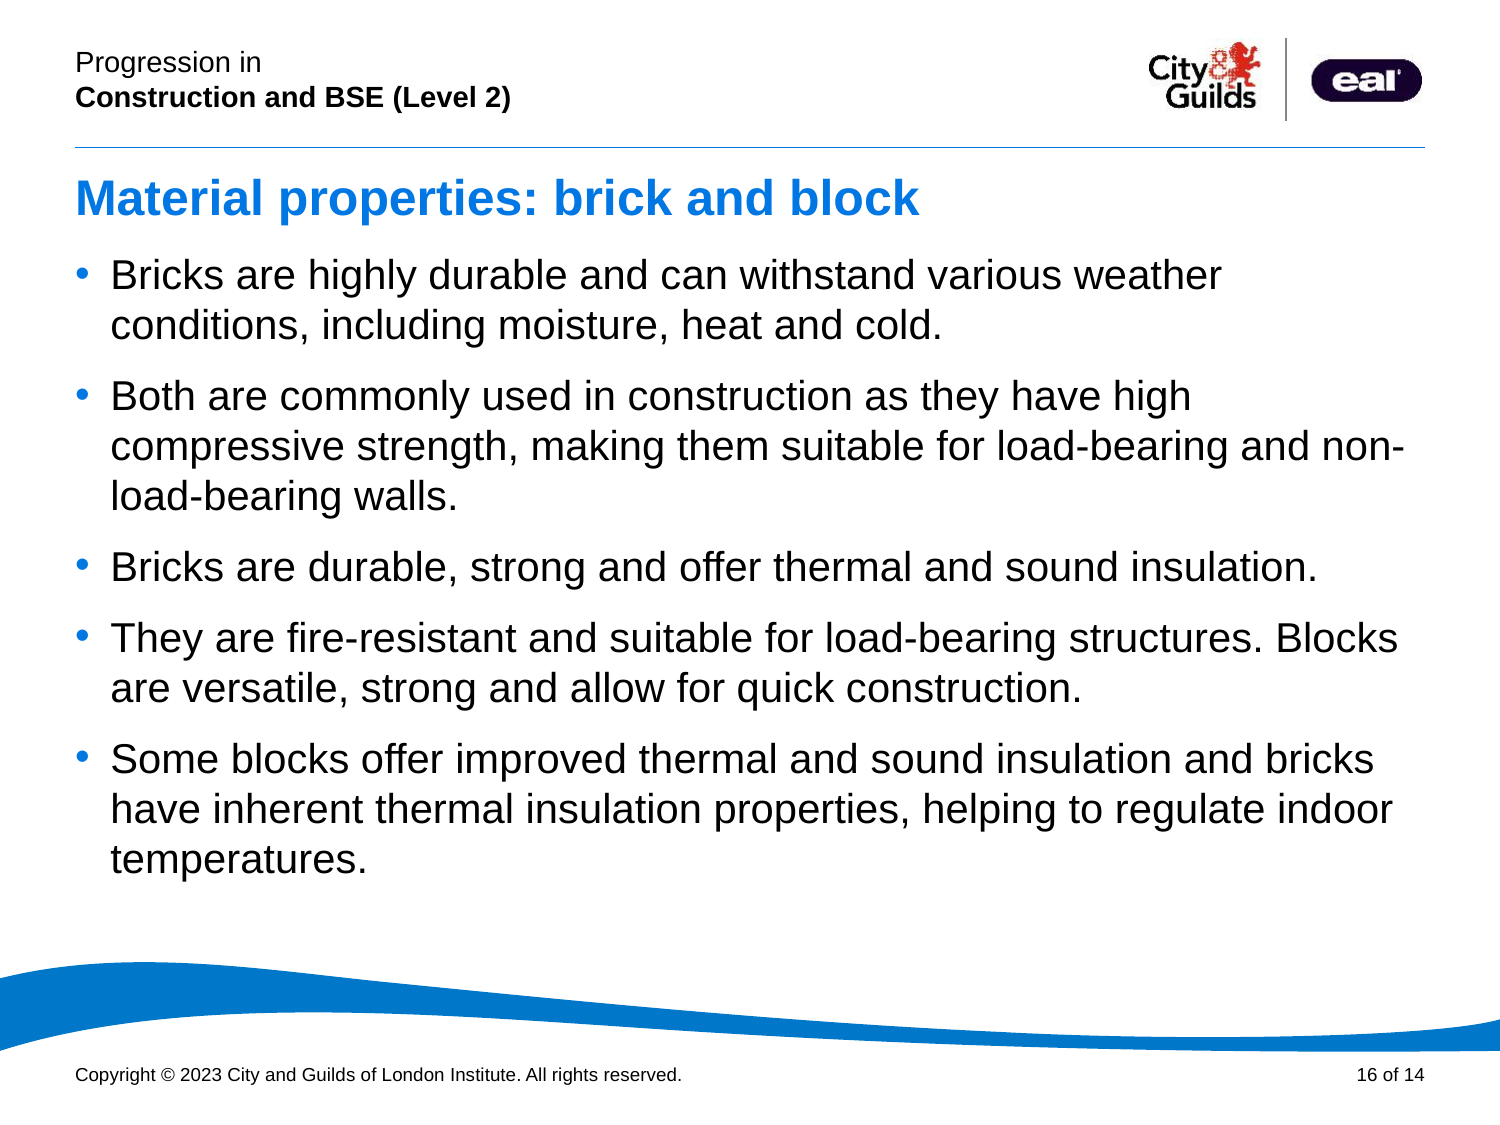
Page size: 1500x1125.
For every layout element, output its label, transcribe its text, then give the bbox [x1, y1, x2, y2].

list Bricks are highly durable and can withstand various weather conditions, including moisture, heat and cold. Both are commonly used in construction as they have high compressive strength, making them suitable for load-bearing and non-load-bearing walls. Bricks are durable, strong and offer thermal and sound insulation. They are fire-resistant and suitable for load-bearing structures. Blocks are versatile, strong and allow for quick construction. Some blocks offer improved thermal and sound insulation and bricks have inherent thermal insulation properties, helping to regulate indoor temperatures. [74, 247, 1426, 946]
title Material properties: brick and block [74, 165, 1426, 229]
picture [1149, 38, 1422, 121]
